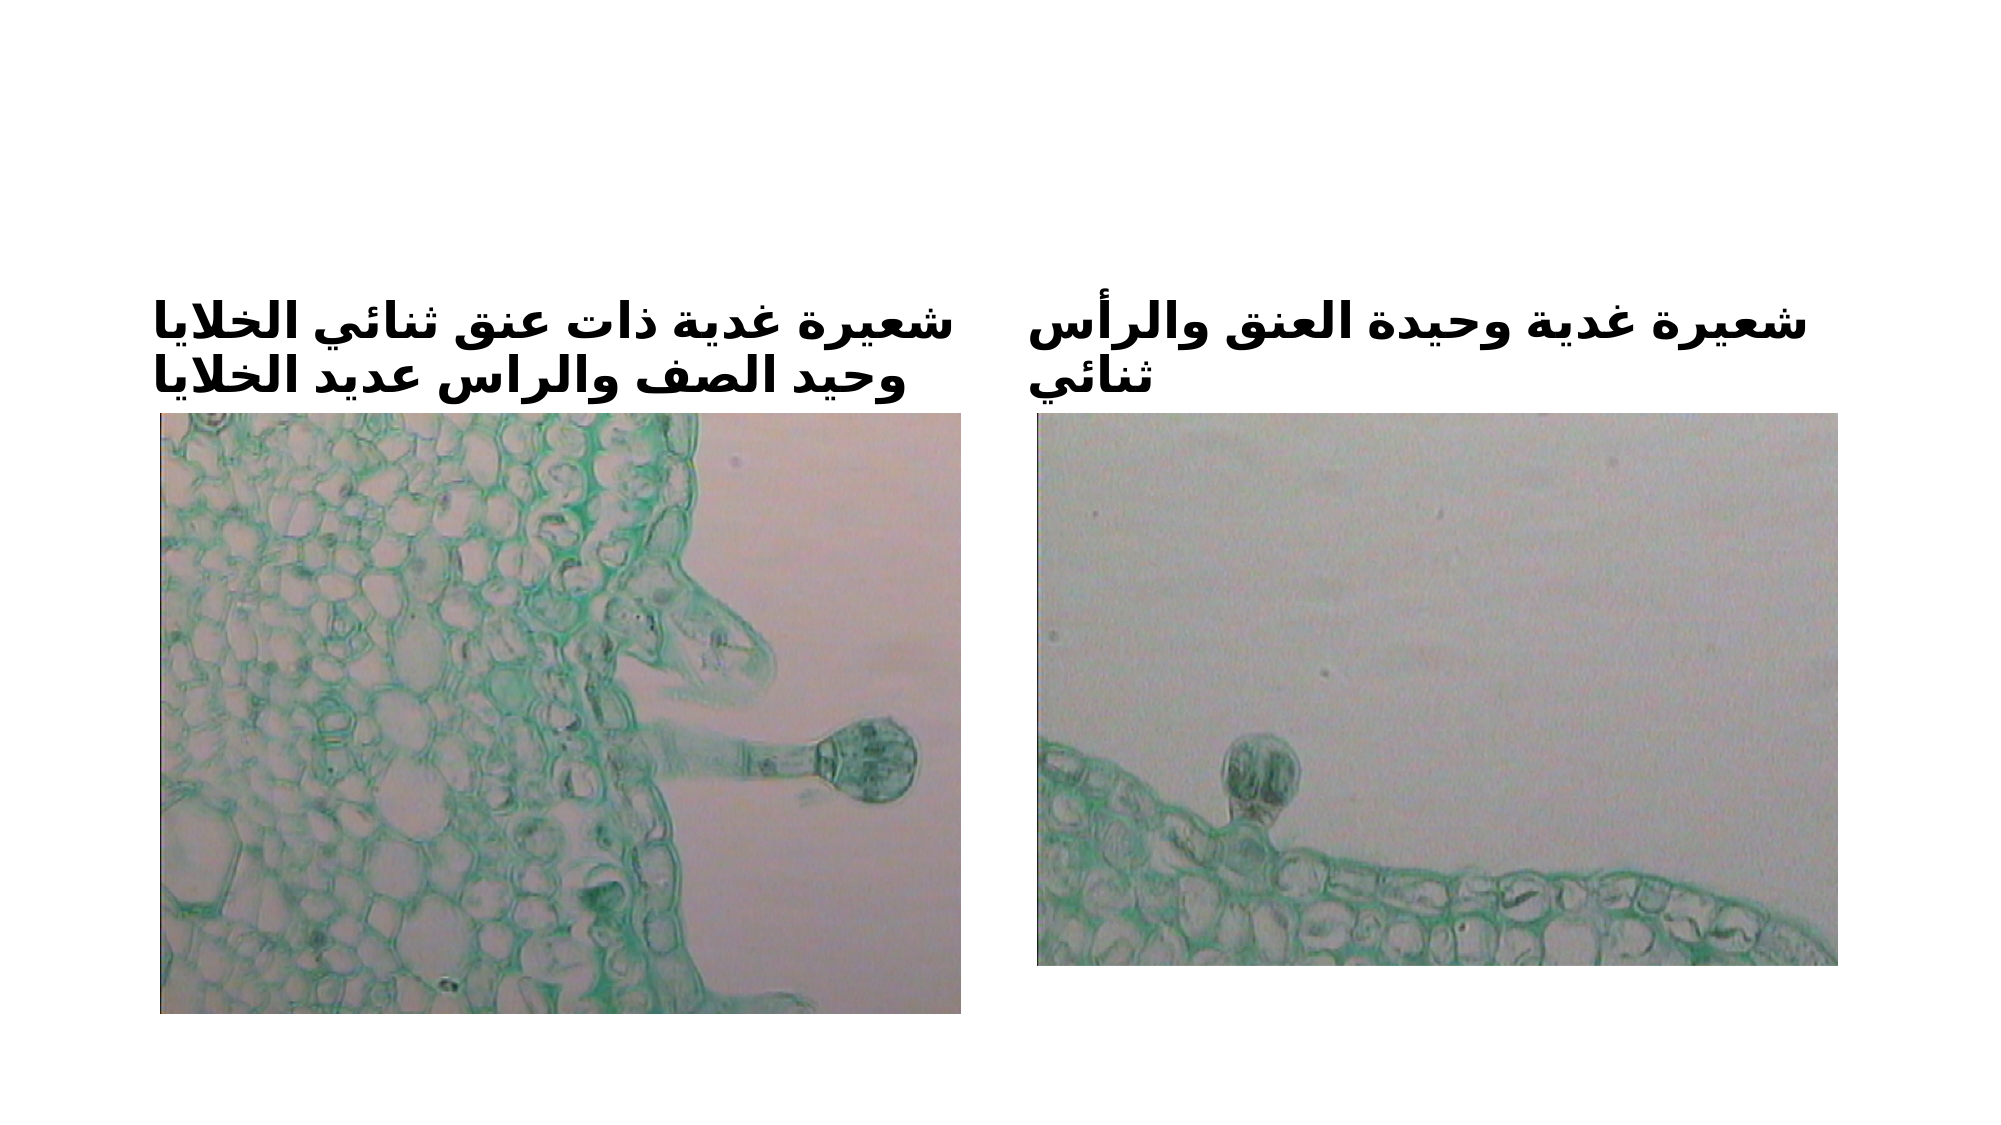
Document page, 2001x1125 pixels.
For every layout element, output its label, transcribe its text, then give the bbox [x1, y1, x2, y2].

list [160, 413, 961, 1014]
list شعيرة غدية ذات عنق ثنائي الخلايا وحيد الصف والراس عديد الخلايا [137, 275, 984, 411]
list شعيرة غدية وحيدة العنق والرأس ثنائي [1012, 275, 1863, 411]
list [1037, 413, 1838, 1014]
